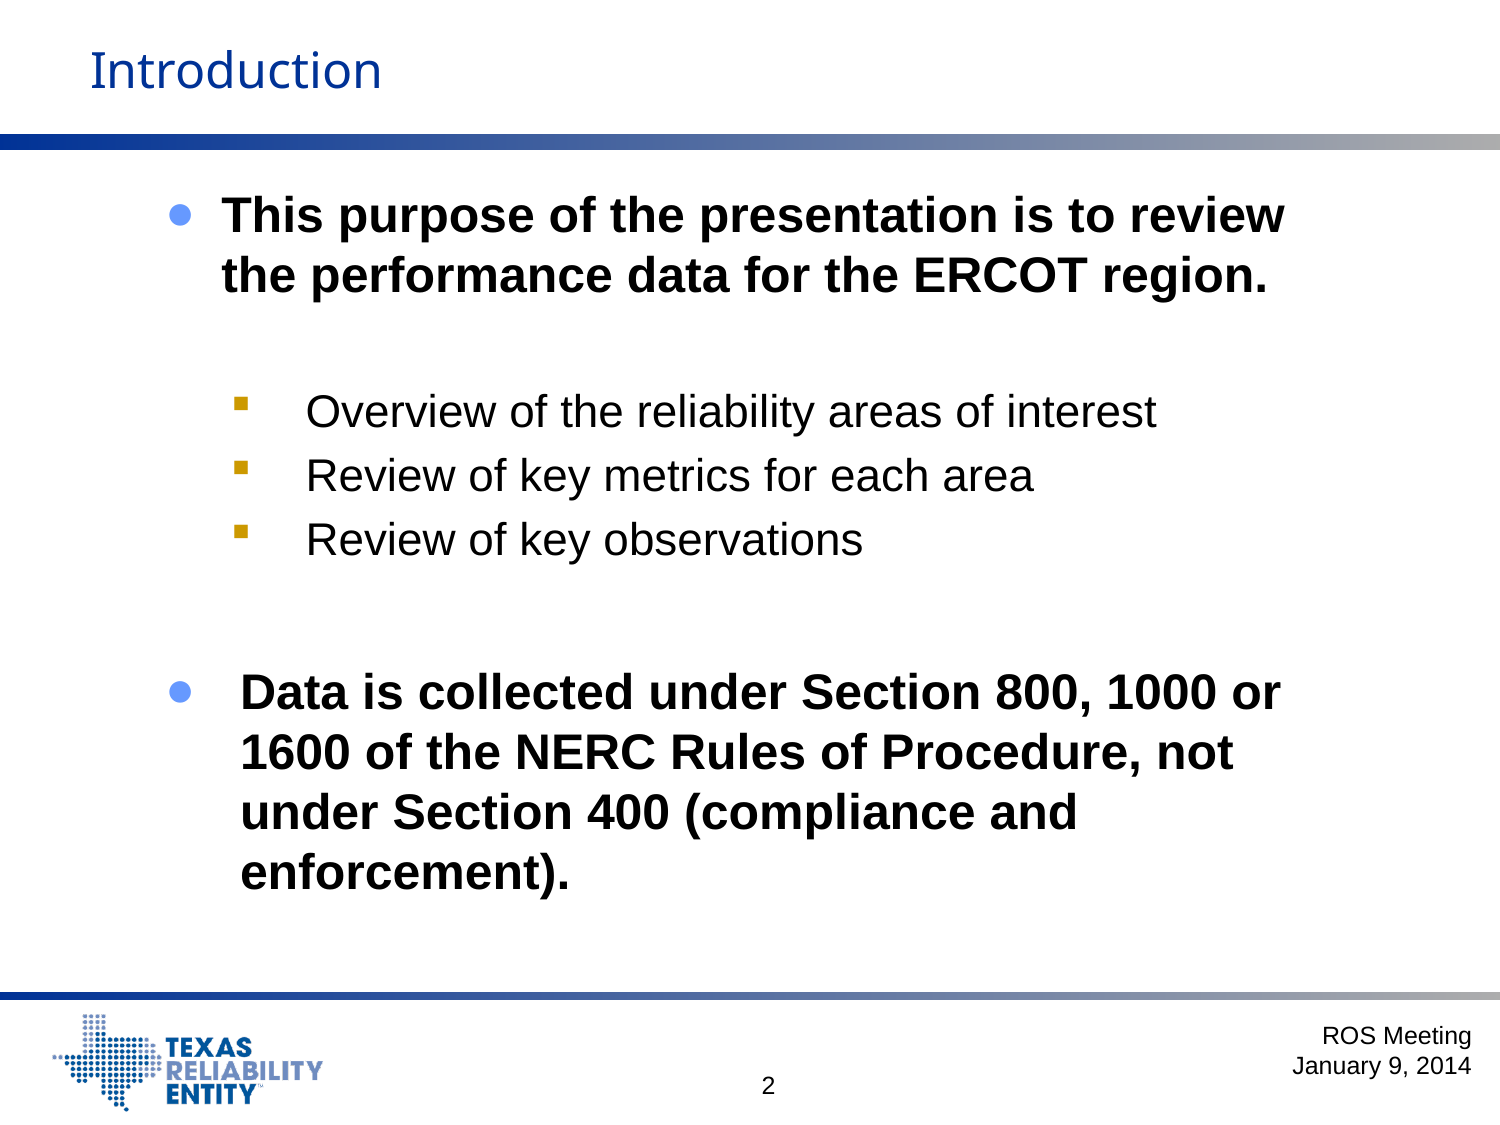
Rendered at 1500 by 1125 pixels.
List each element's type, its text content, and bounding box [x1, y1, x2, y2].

footer ROS Meeting January 9, 2014 [812, 1012, 1488, 1101]
title Introduction [75, 12, 1450, 125]
list This purpose of the presentation is to review the performance data for the ERCOT region. Overview of the reliability areas of interest Review of key metrics for each area Review of key observations Data is collected under Section 800, 1000 or 1600 of the NERC Rules of Procedure, not under Section 400 (compliance and enforcement). [150, 174, 1350, 950]
picture [50, 1012, 325, 1113]
